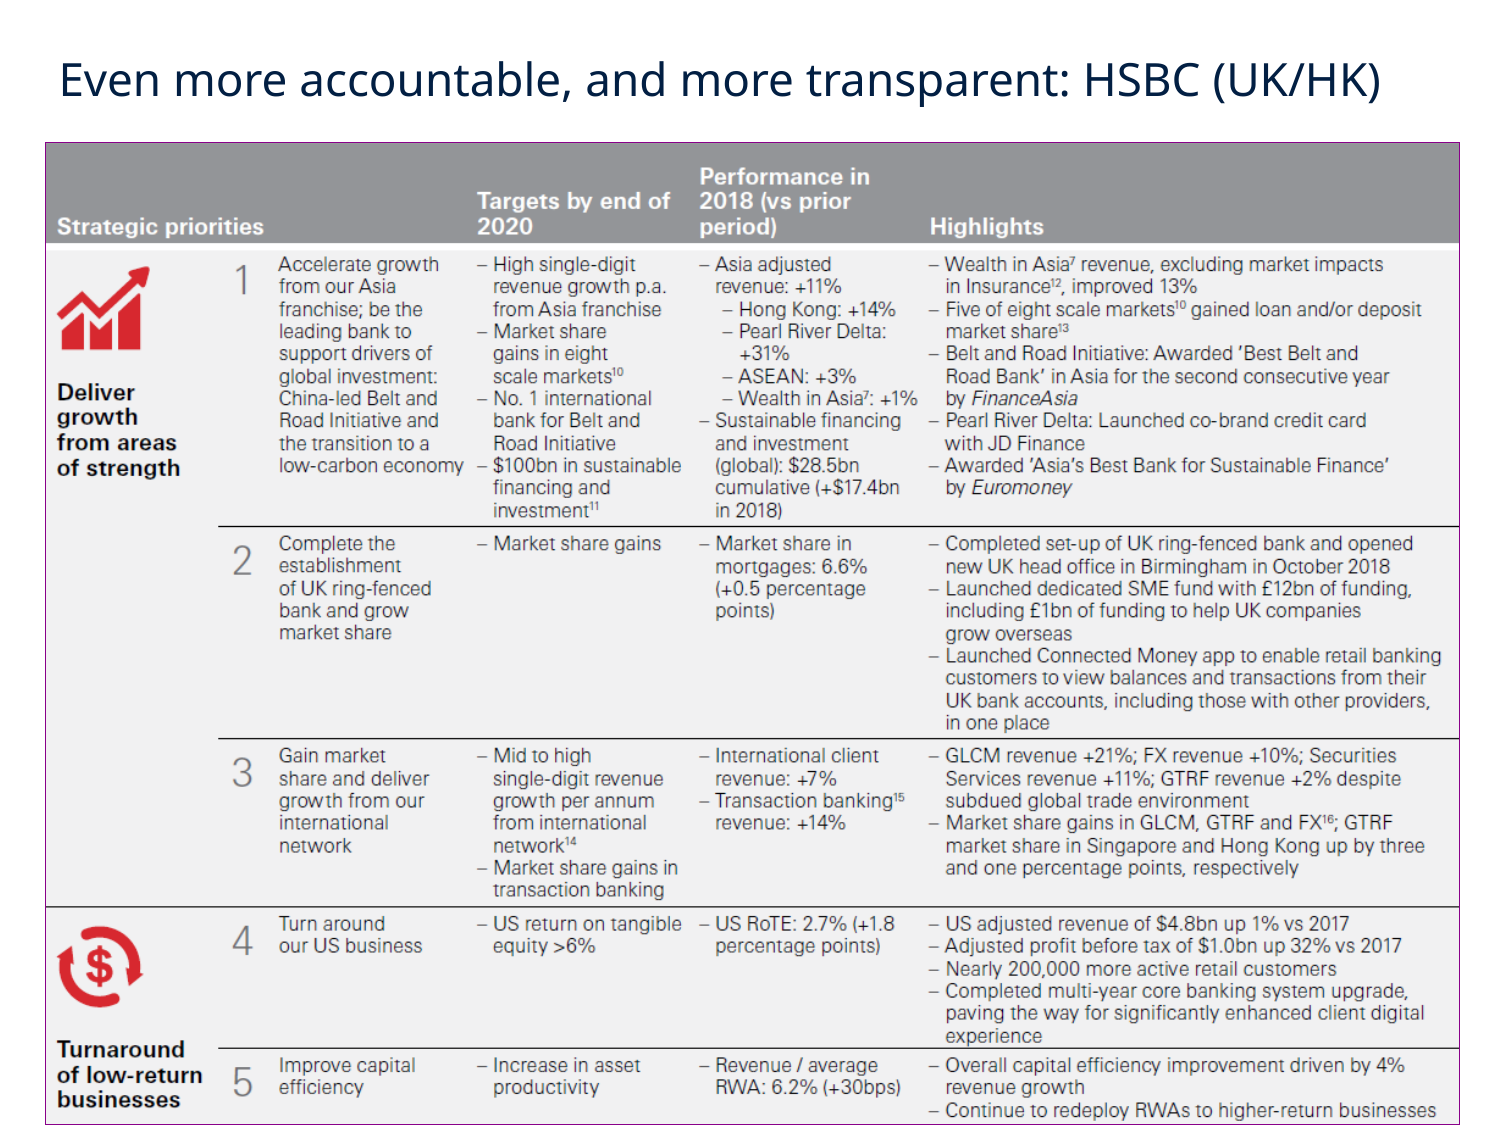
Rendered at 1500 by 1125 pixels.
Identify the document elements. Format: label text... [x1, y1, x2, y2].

picture [45, 141, 1460, 1125]
title Even more accountable, and more transparent: HSBC (UK/HK) [58, 10, 1447, 107]
